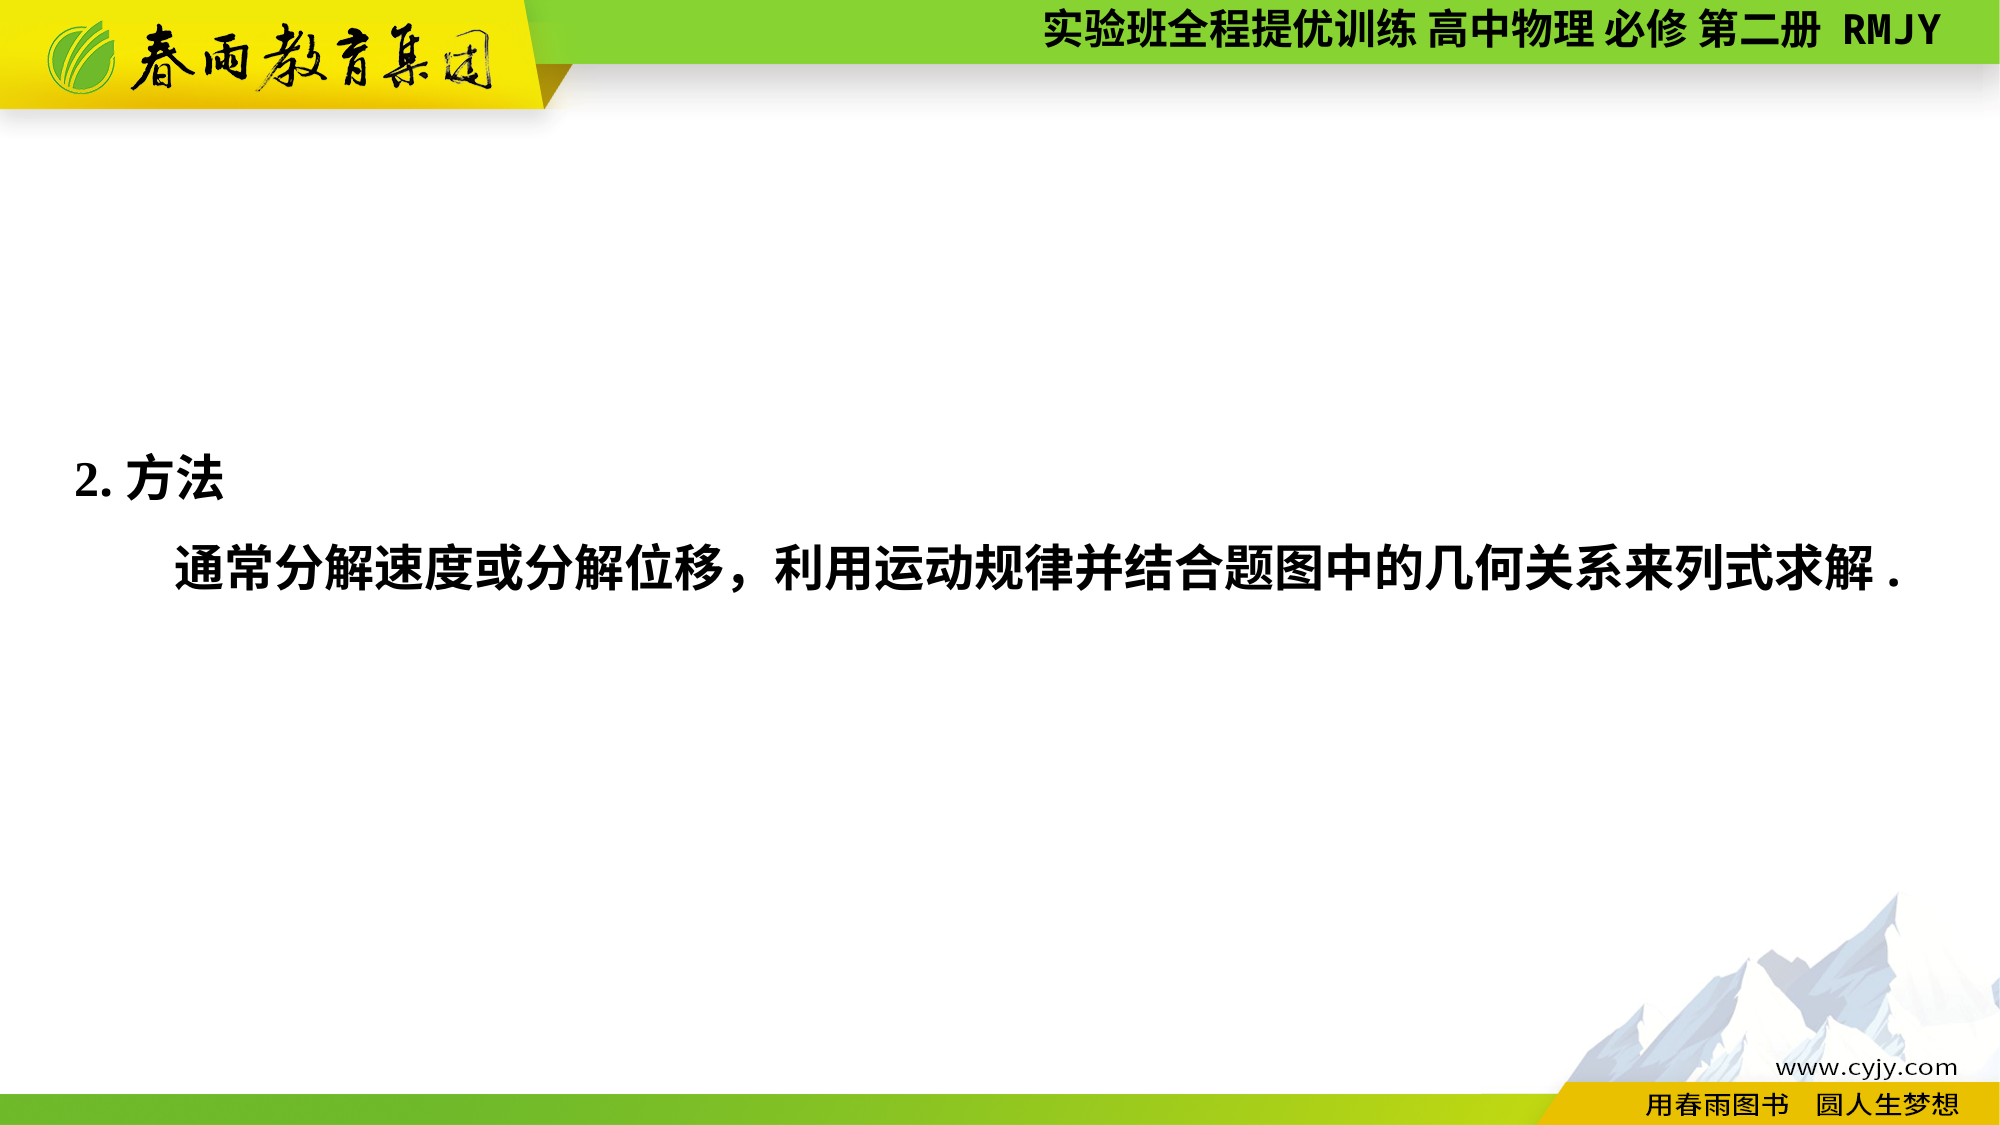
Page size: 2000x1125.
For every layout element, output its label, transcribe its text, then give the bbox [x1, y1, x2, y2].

picture [0, 0, 2000, 1125]
list 2.方法 通常分解速度或分解位移，利用运动规律并结合题图中的几何关系来列式求解. [59, 408, 1944, 595]
